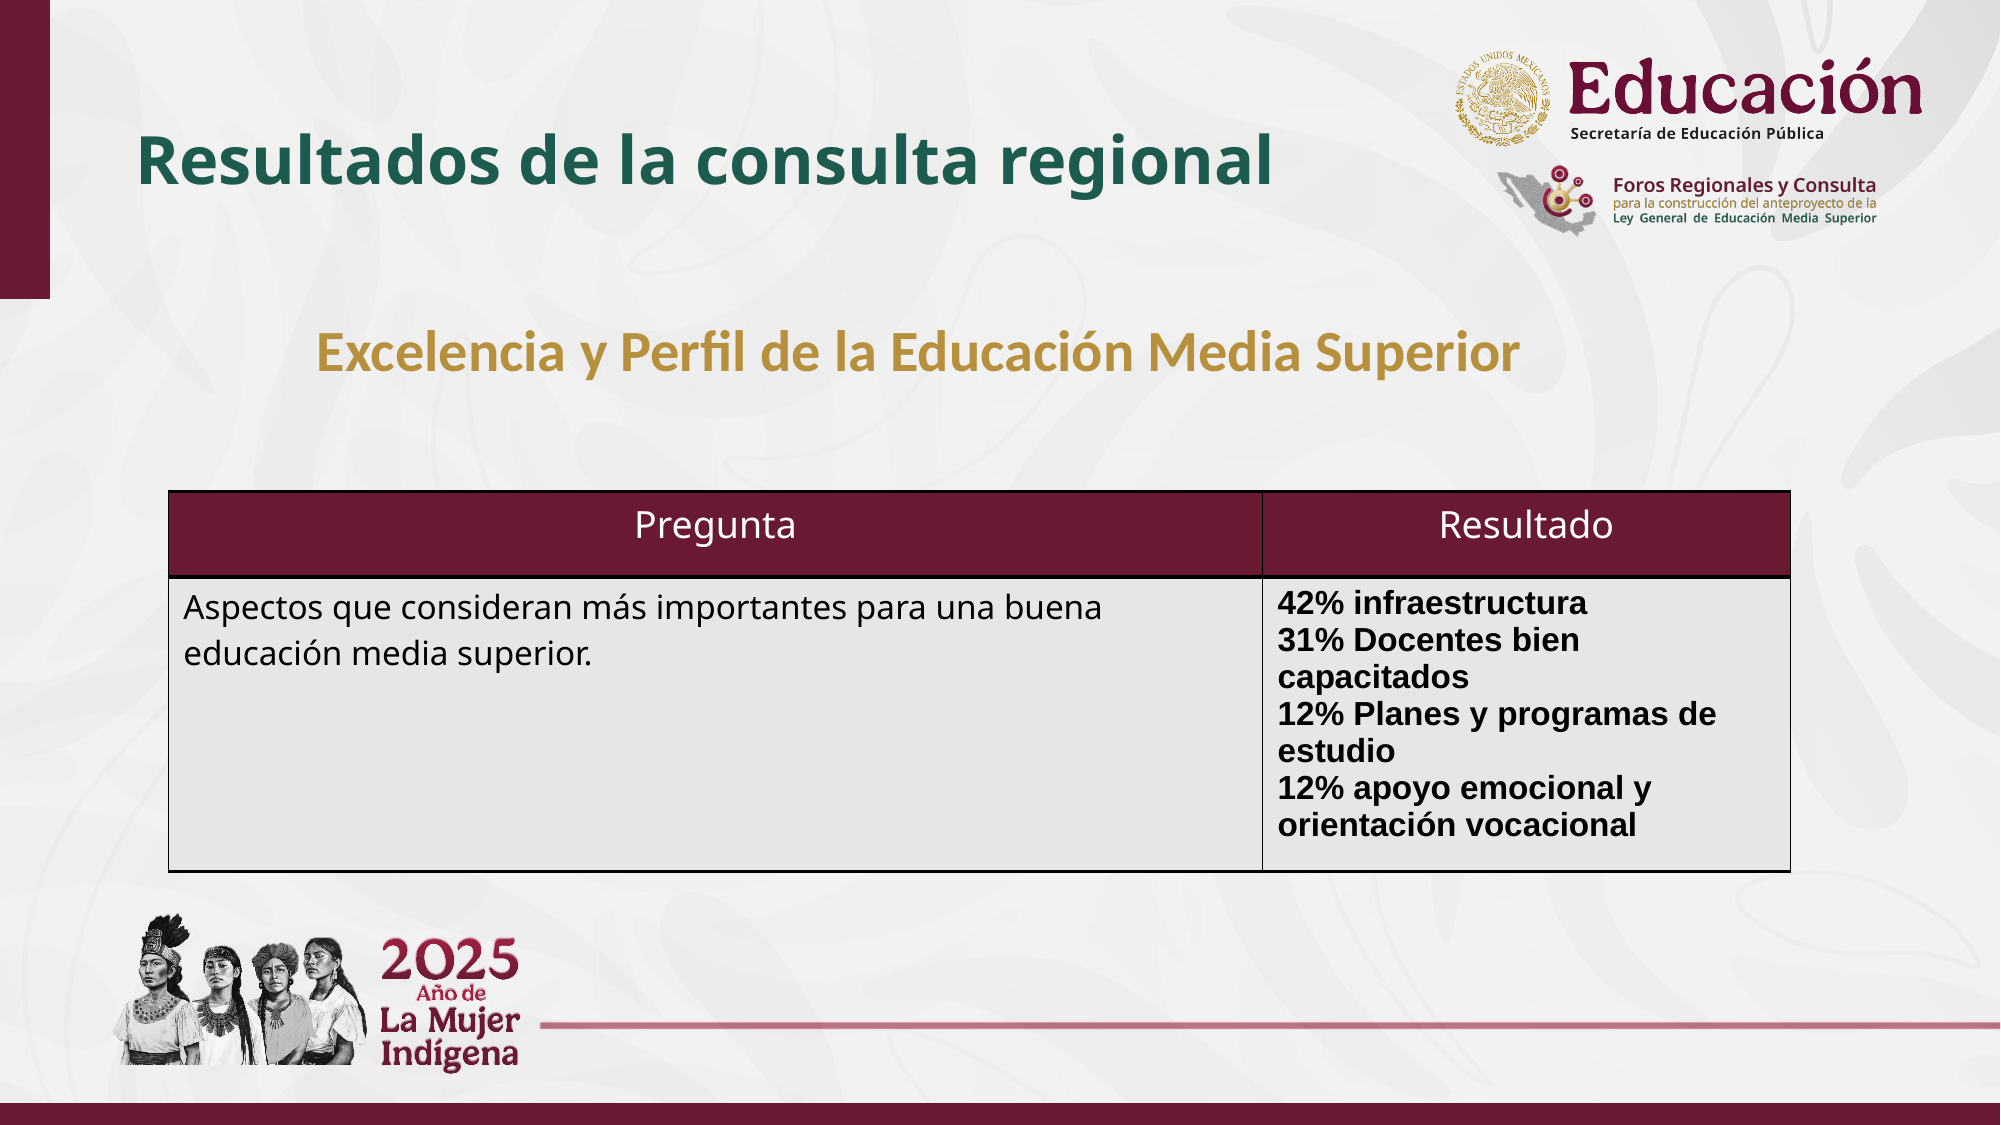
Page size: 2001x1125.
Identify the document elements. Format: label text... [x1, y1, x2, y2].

table_header Pregunta [169, 493, 1262, 575]
table_cell Aspectos que consideran más importantes para una buena educación media superior. [169, 579, 1262, 870]
picture [0, 0, 2001, 1125]
text_box Resultados de la consulta regional [120, 110, 1327, 206]
text_box Excelencia y Perfil de la Educación Media Superior [301, 305, 1551, 391]
table_header Resultado [1263, 493, 1790, 575]
table_cell 42% infraestructura 31% Docentes bien capacitados 12% Planes y programas de estudio 12% apoyo emocional y orientación vocacional [1263, 579, 1790, 870]
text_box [1455, 51, 1922, 237]
